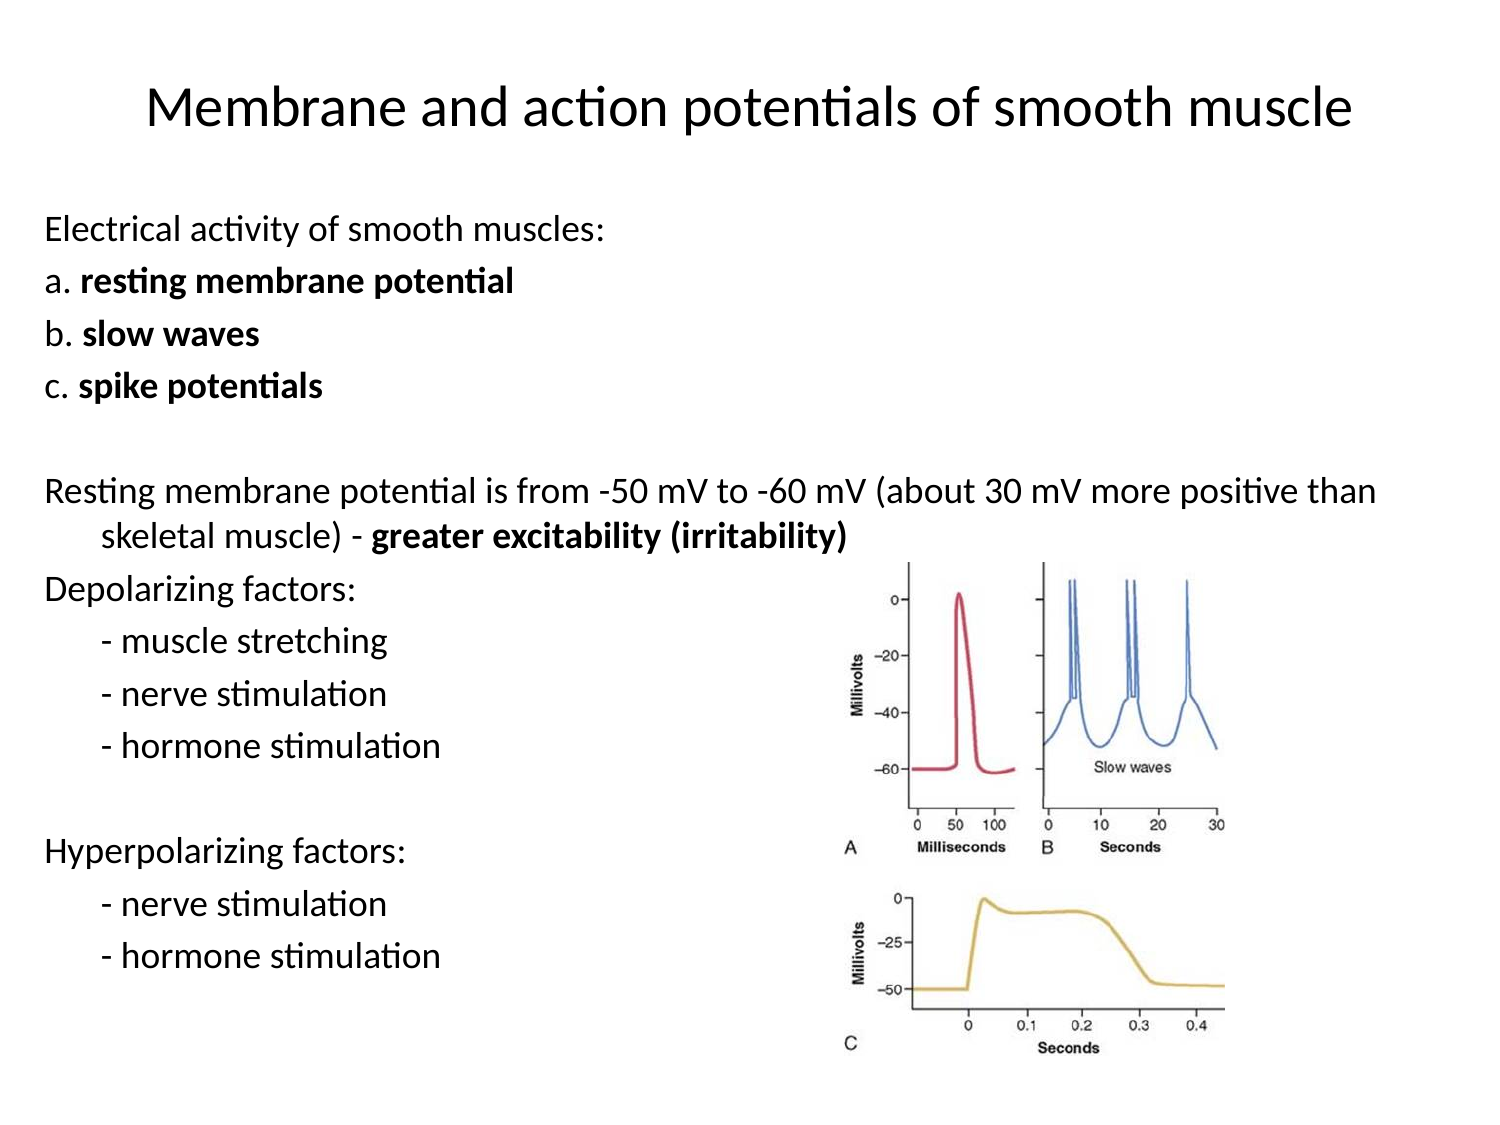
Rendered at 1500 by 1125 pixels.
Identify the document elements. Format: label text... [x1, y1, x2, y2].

list Electrical activity of smooth muscles: а. resting membrane potential b. slow waves c. spike potentials Resting membrane potential is from -50 mV to -60 mV (about 30 mV more positive than skeletal muscle) - greater excitability (irritability) Depolarizing factors: - muscle stretching - nerve stimulation - hormone stimulation Hyperpolarizing factors: - nerve stimulation - hormone stimulation [29, 196, 1459, 1071]
title Membrane and action potentials of smooth muscle [74, 44, 1426, 162]
picture [844, 562, 1225, 1057]
